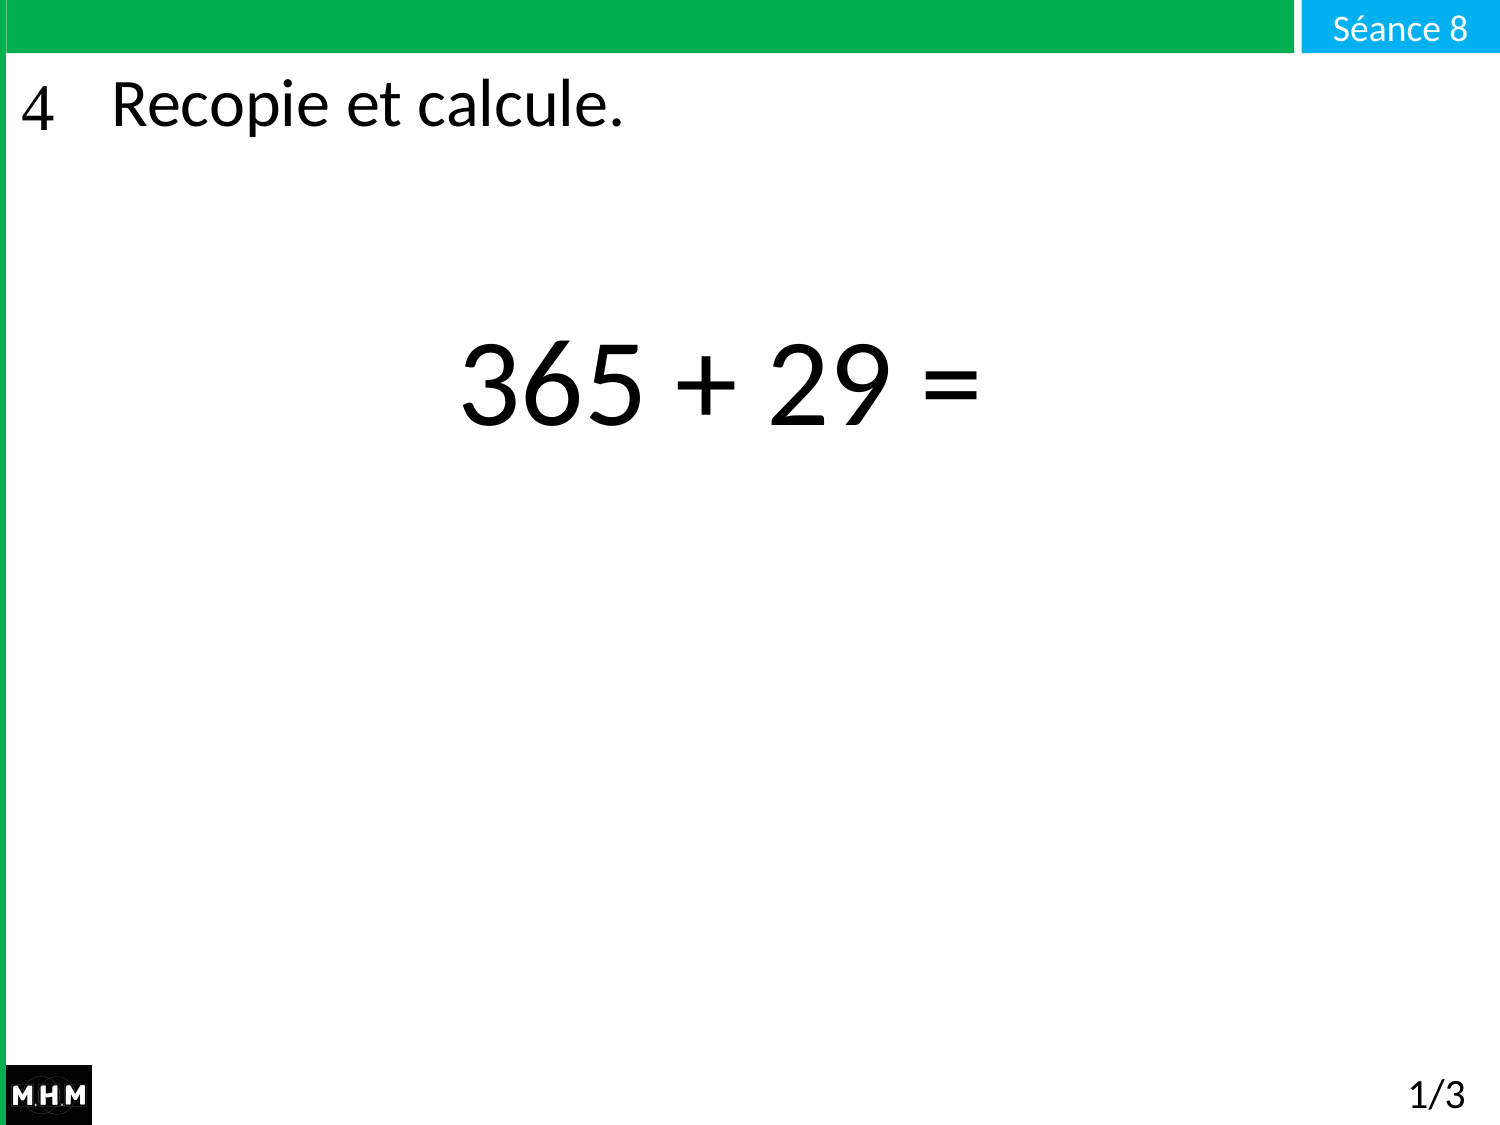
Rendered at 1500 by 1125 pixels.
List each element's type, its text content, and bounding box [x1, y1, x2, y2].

picture [6, 1065, 92, 1125]
title Recopie et calcule. [96, 60, 1391, 150]
list 1/3 [1373, 1064, 1500, 1125]
text_box 365 + 29 = [442, 292, 1243, 458]
